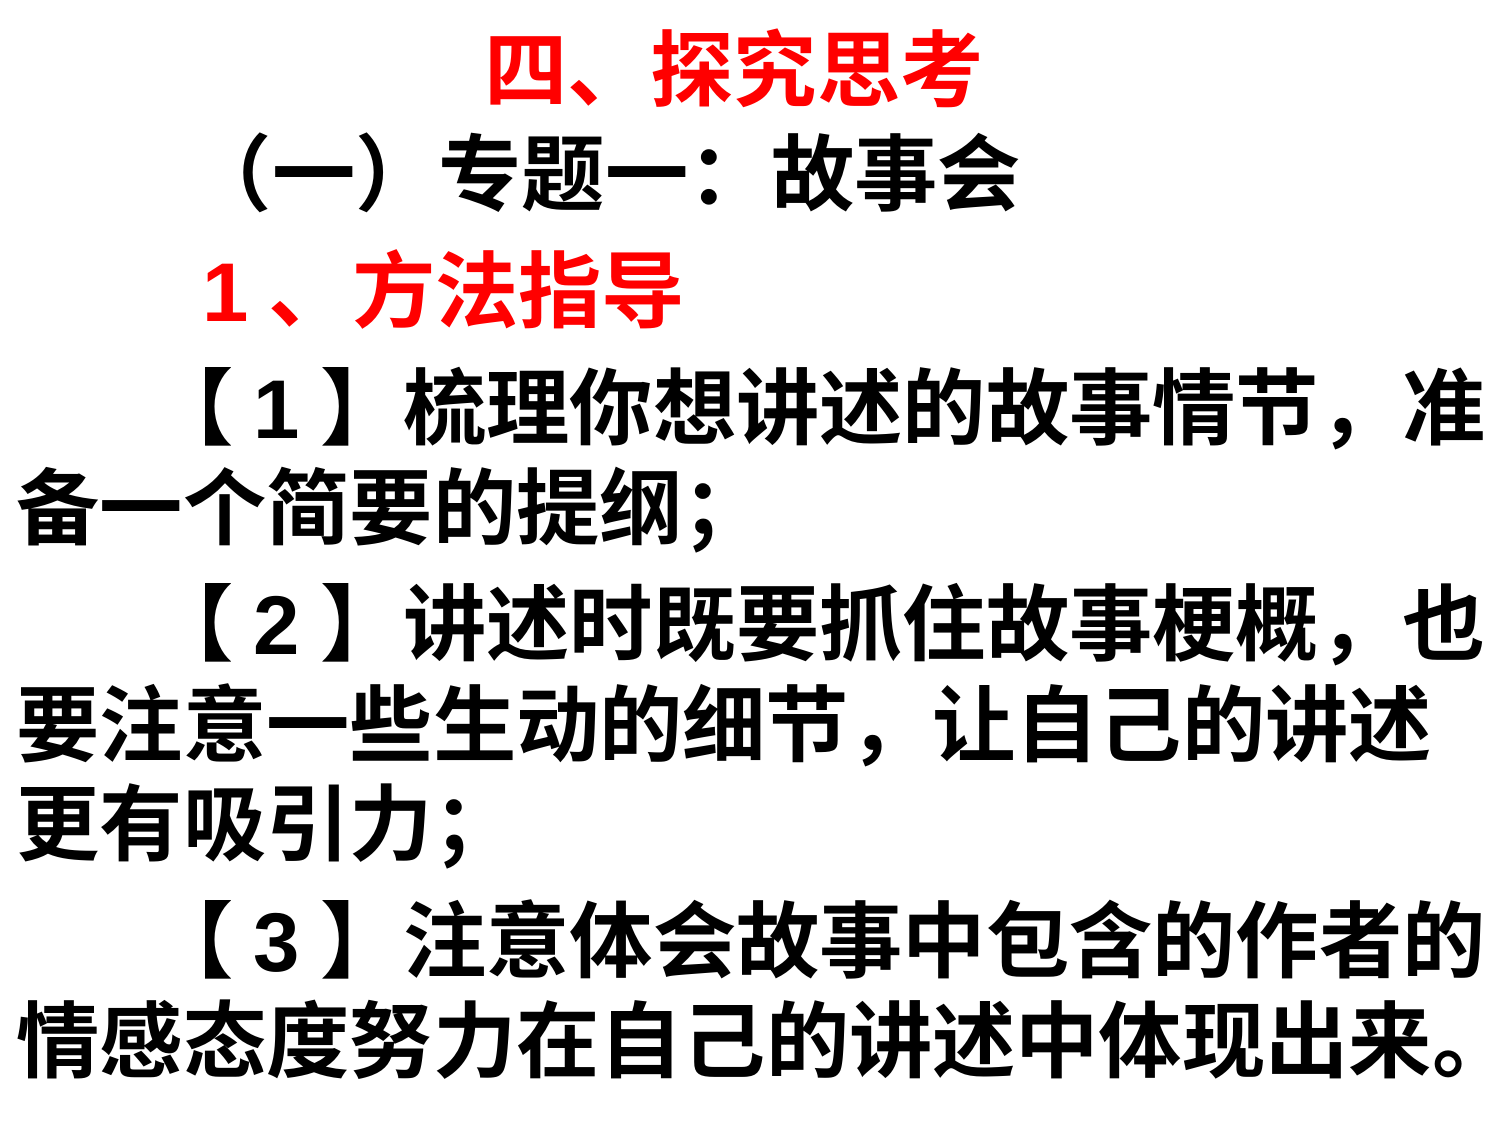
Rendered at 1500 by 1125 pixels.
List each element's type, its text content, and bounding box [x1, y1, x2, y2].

list （一）专题一：故事会 1、方法指导 【1】梳理你想讲述的故事情节，准备一个简要的提纲； 【2】讲述时既要抓住故事梗概，也要注意一些生动的细节，让自己的讲述更有吸引力； 【3】注意体会故事中包含的作者的情感态度努力在自己的讲述中体现出来。 [1, 114, 1500, 1124]
title 四、探究思考 [42, 1, 1426, 114]
